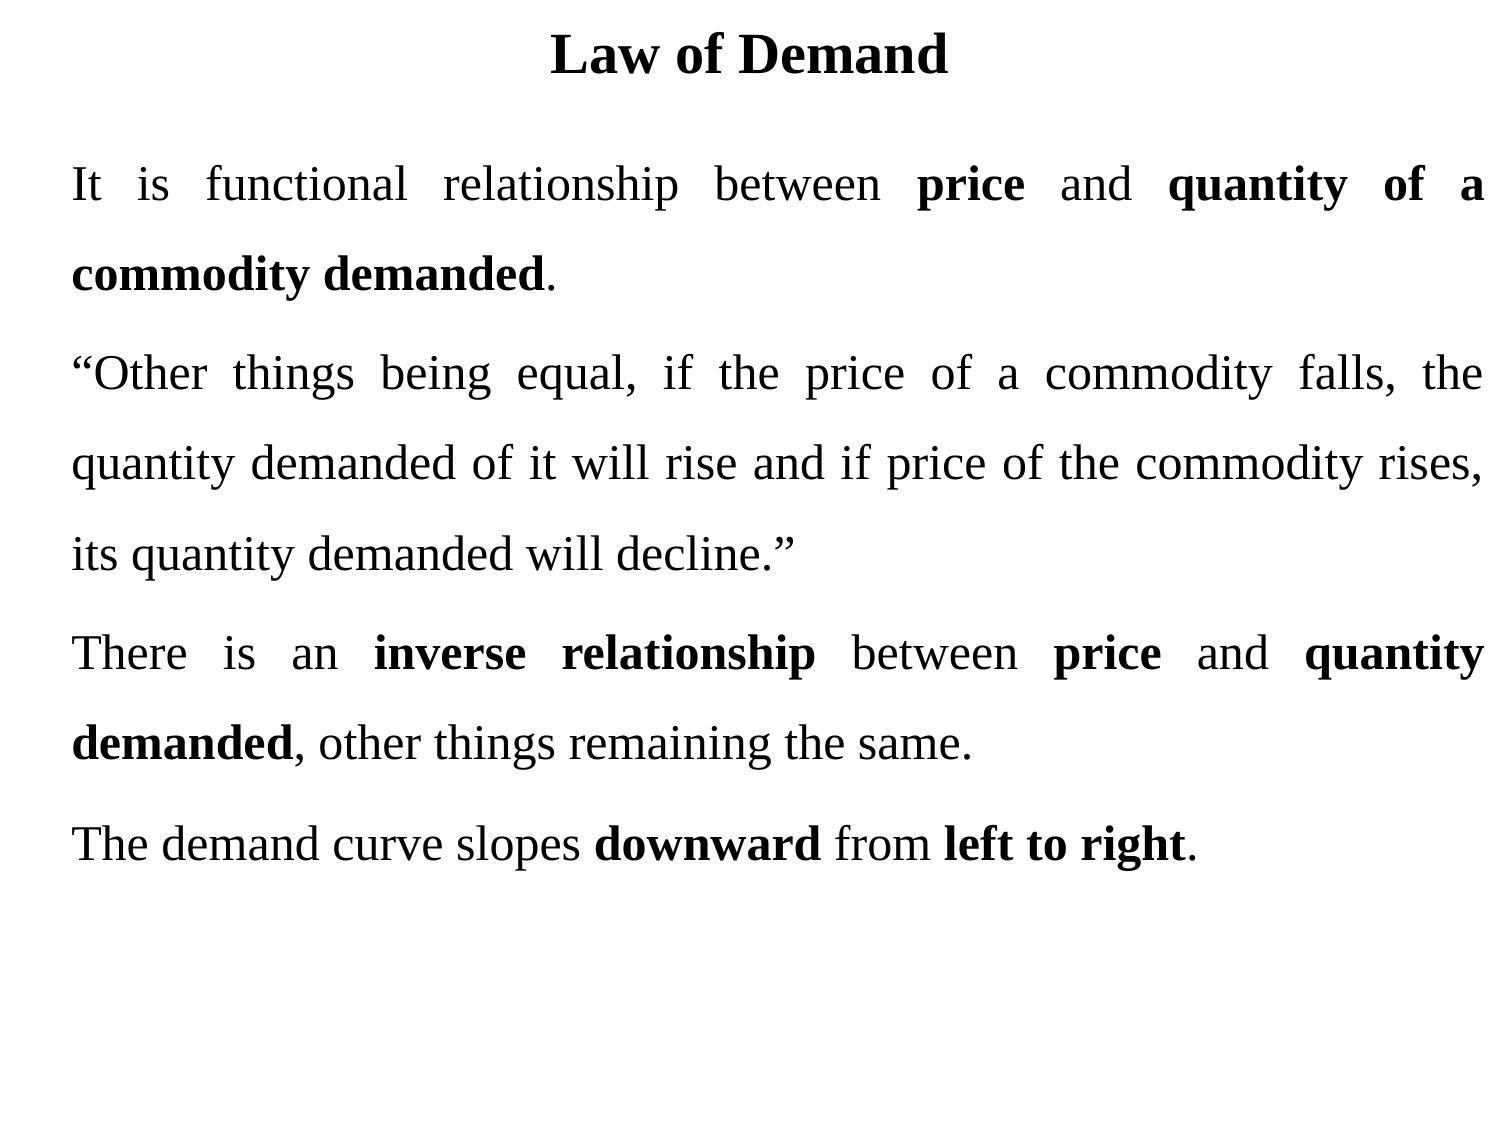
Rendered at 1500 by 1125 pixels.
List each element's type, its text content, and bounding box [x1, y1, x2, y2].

title Law of Demand [75, 0, 1425, 100]
list It is functional relationship between price and quantity of a commodity demanded. “Other things being equal, if the price of a commodity falls, the quantity demanded of it will rise and if price of the commodity rises, its quantity demanded will decline.” There is an inverse relationship between price and quantity demanded, other things remaining the same. The demand curve slopes downward from left to right. [0, 112, 1500, 1050]
